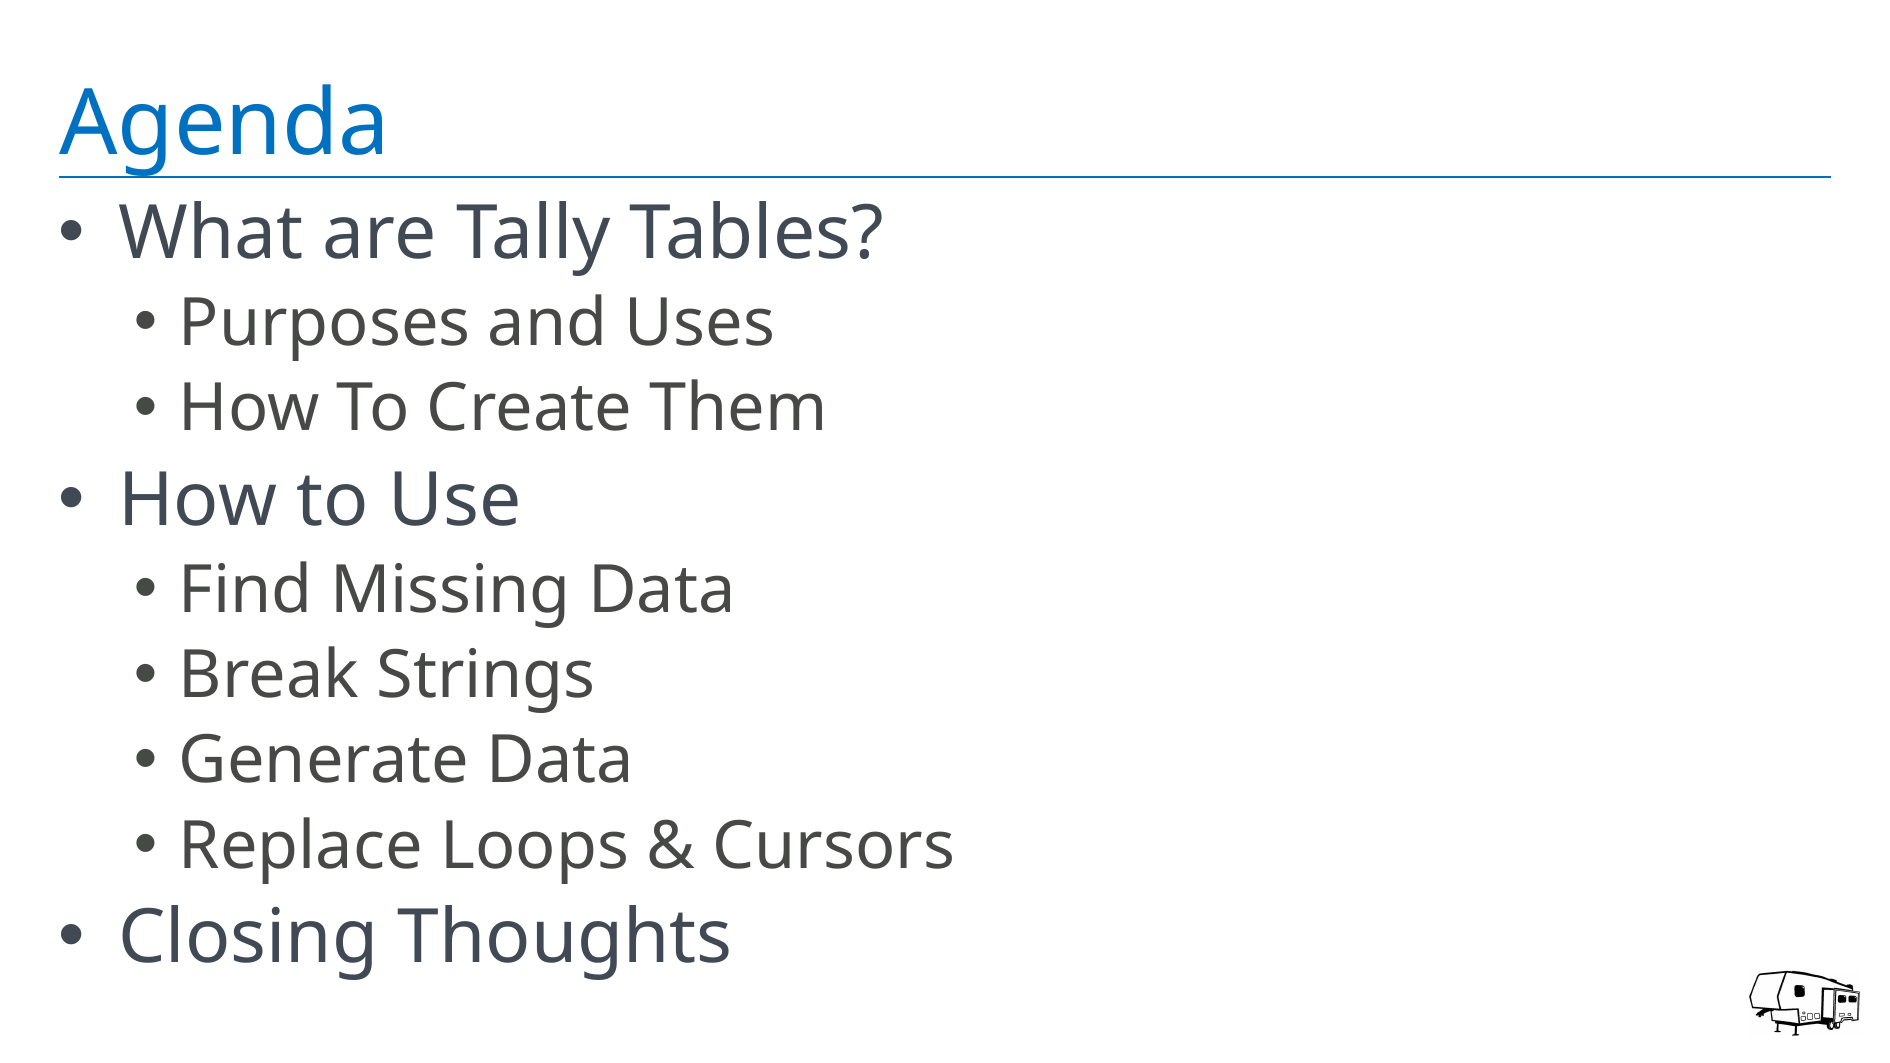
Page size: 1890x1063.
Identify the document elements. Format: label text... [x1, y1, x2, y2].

picture [1747, 970, 1861, 1037]
list What are Tally Tables? Purposes and Uses How To Create Them How to Use Find Missing Data Break Strings Generate Data Replace Loops & Cursors Closing Thoughts [59, 193, 1831, 1034]
title Agenda [59, 59, 1831, 176]
